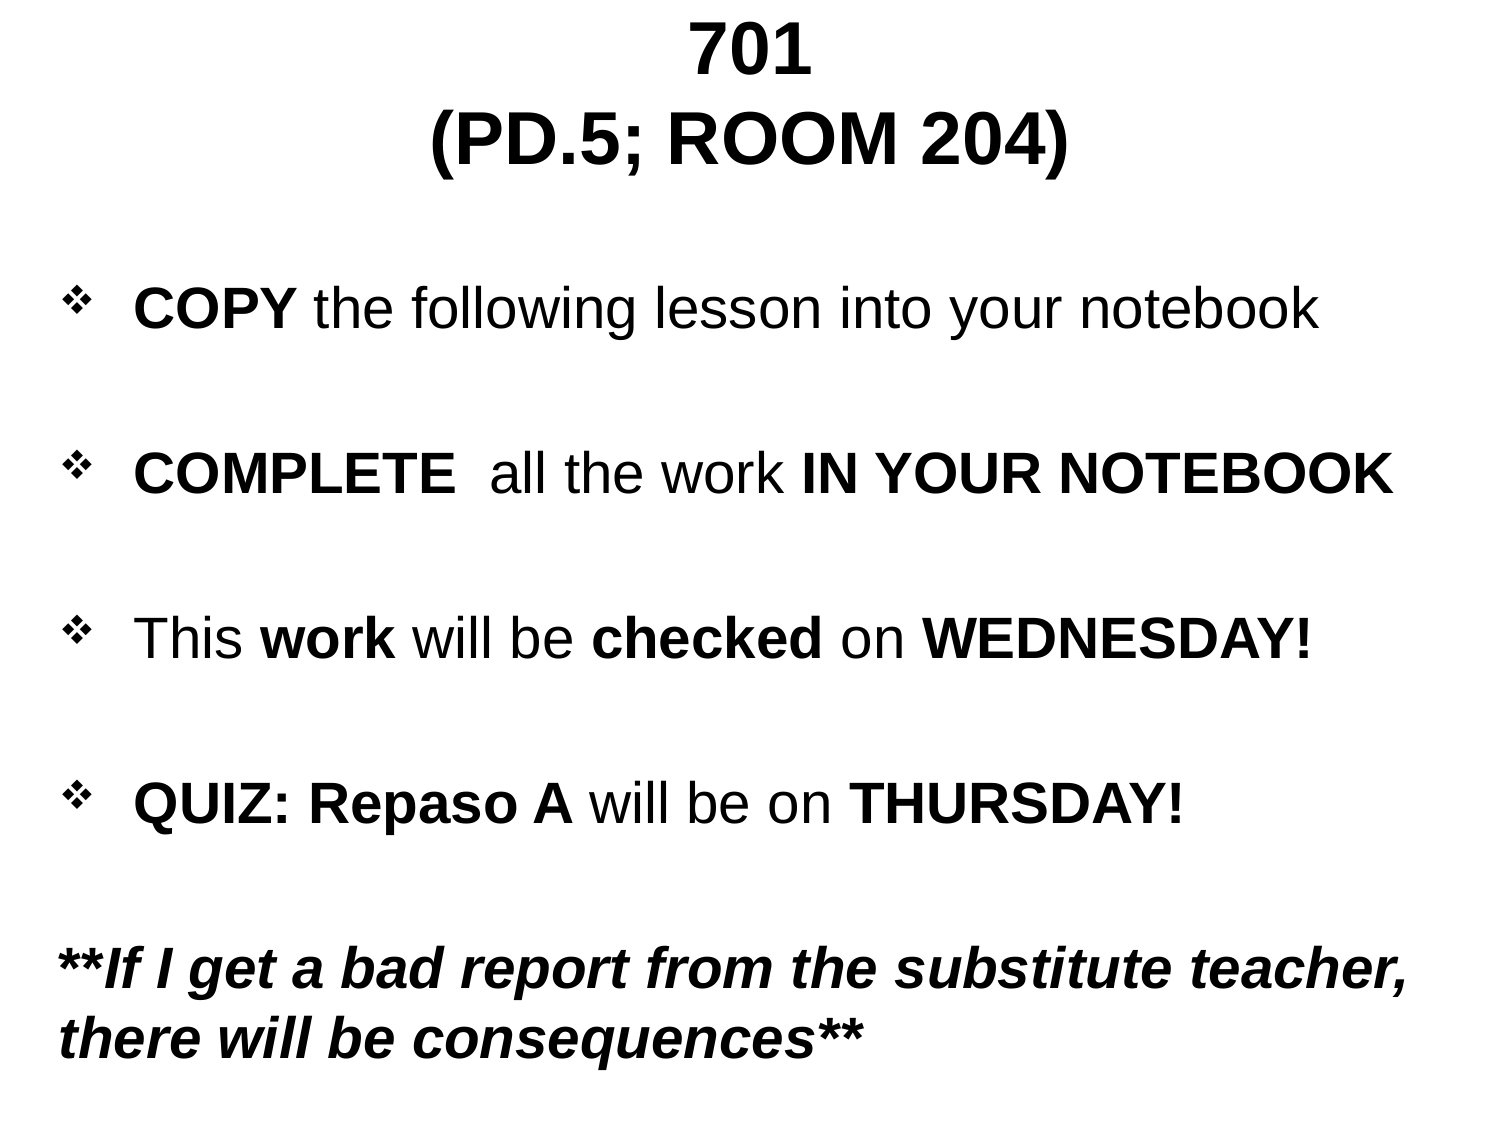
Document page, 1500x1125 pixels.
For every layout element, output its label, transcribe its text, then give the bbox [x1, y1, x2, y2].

text_box COPY the following lesson into your notebook COMPLETE all the work IN YOUR NOTEBOOK This work will be checked on WEDNESDAY! QUIZ: Repaso A will be on THURSDAY! **If I get a bad report from the substitute teacher, there will be consequences** [44, 262, 1457, 963]
text_box 701 (Pd.5; room 204) [94, 0, 1407, 187]
